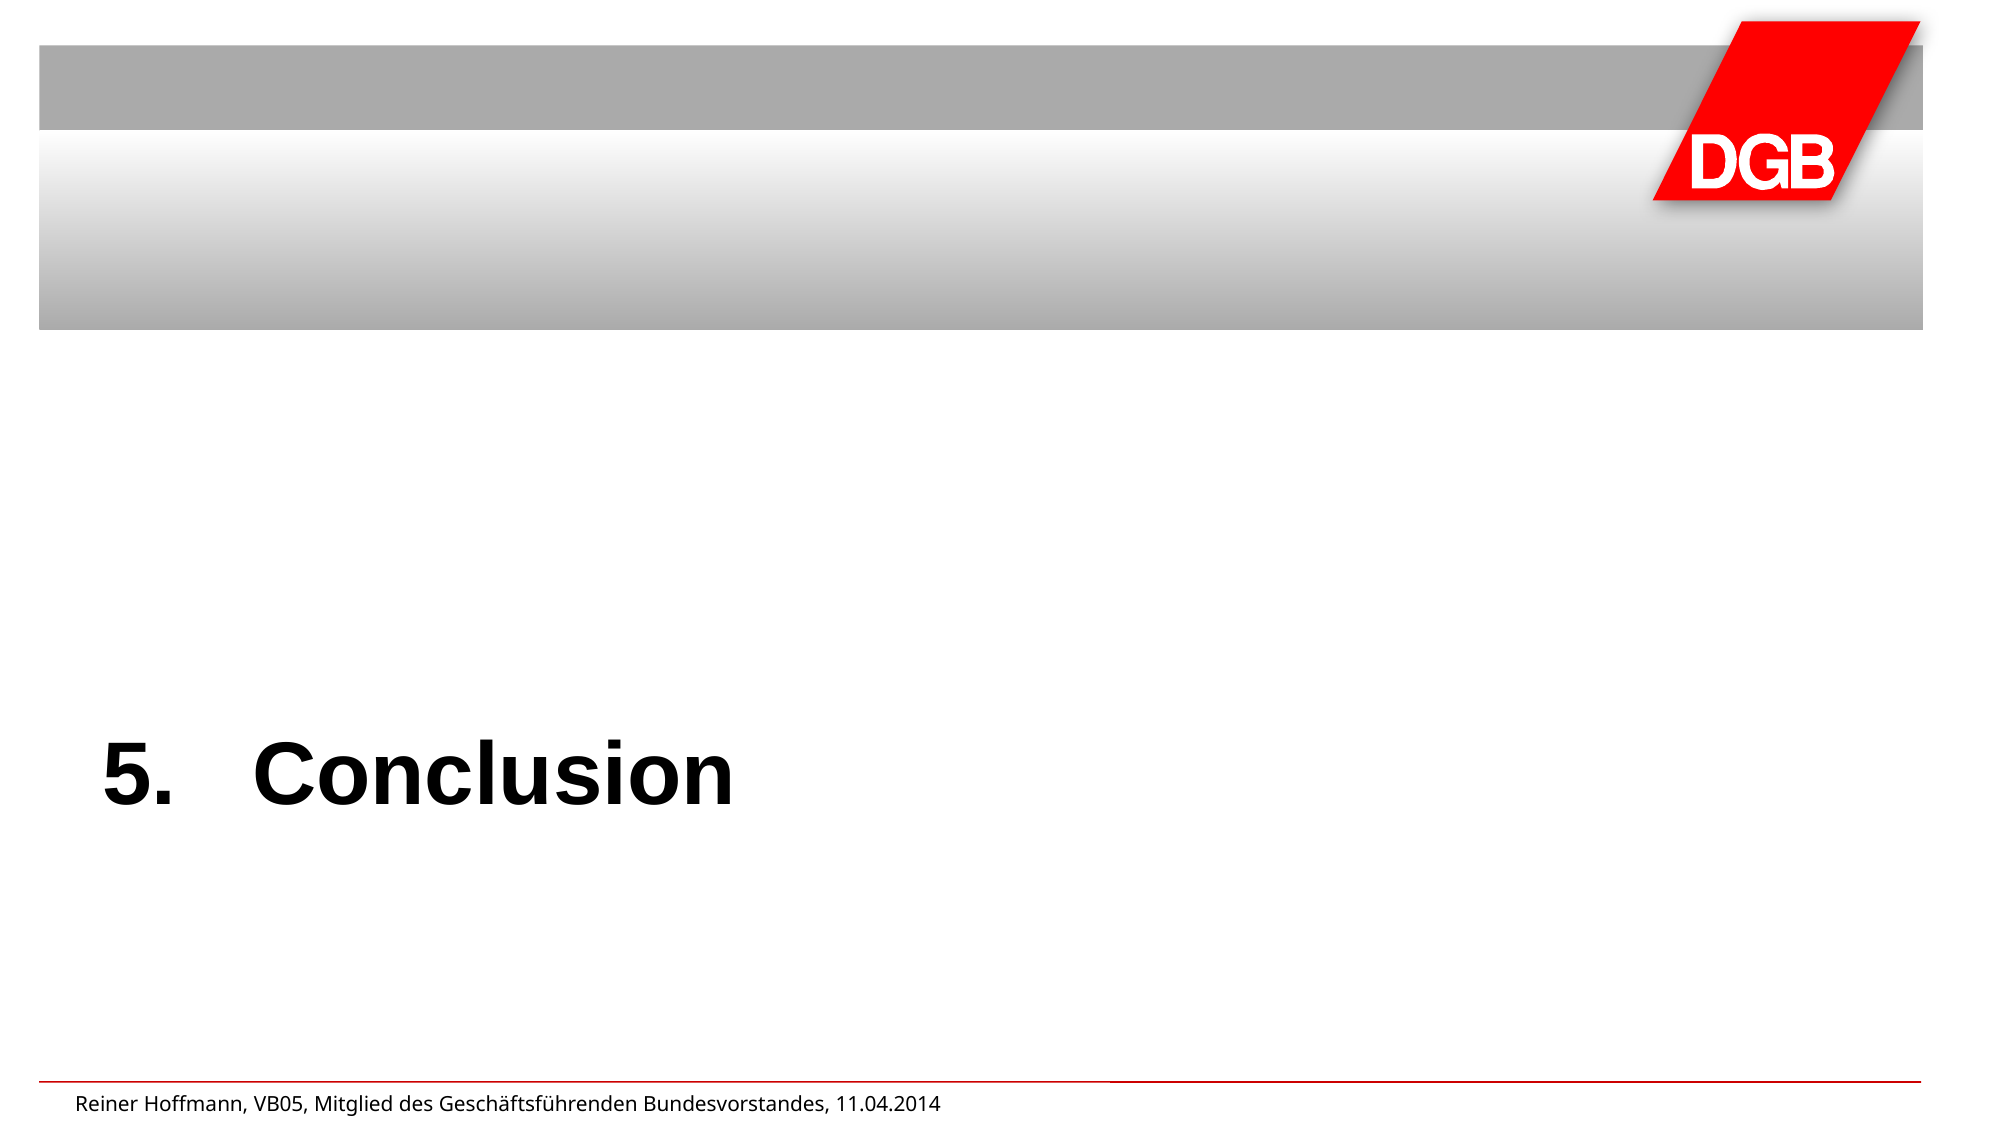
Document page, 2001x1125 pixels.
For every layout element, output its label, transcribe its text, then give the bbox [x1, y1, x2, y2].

title 5. Conclusion [102, 727, 1804, 951]
footer Reiner Hoffmann, VB05, Mitglied des Geschäftsführenden Bundesvorstandes, 11.04.2014 [75, 1082, 1221, 1125]
